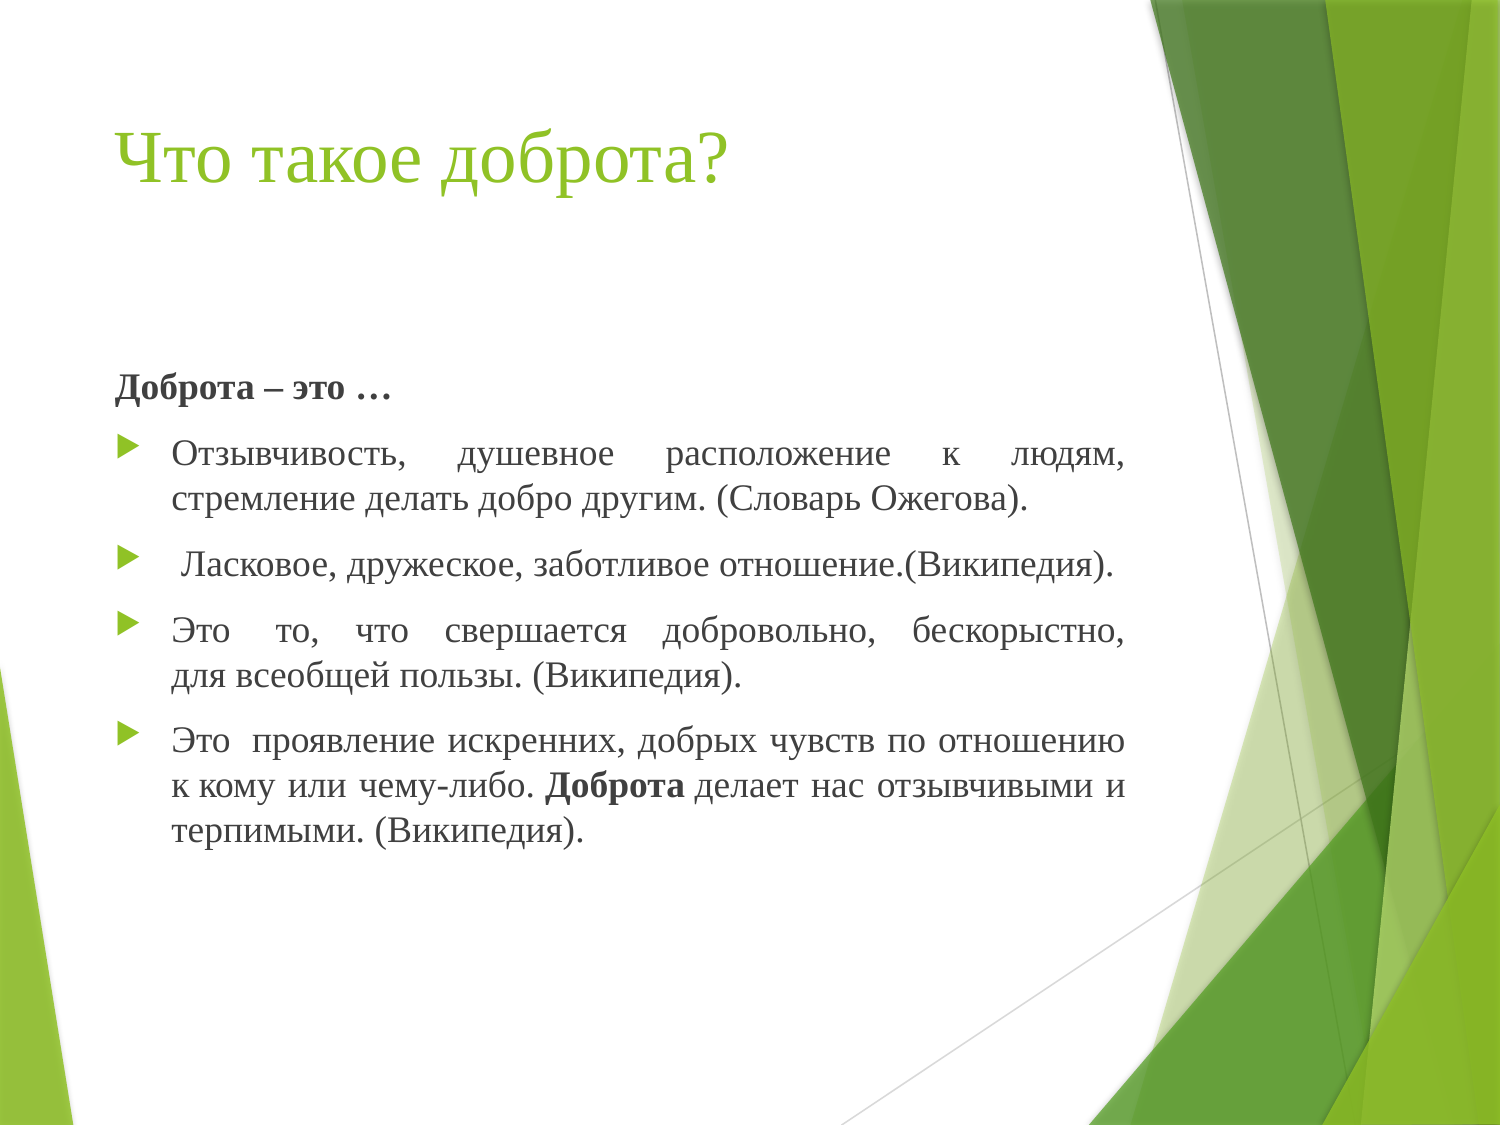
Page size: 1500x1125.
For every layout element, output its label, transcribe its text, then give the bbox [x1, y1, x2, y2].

list Доброта – это … Отзывчивость, душевное расположение к людям, стремление делать добро другим. (Словарь Ожегова). Ласковое, дружеское, заботливое отношение.(Википедия). Это то, что свершается добровольно, бескорыстно, для всеобщей пользы. (Википедия). Это проявление искренних, добрых чувств по отношению к кому или чему-либо. Доброта делает нас отзывчивыми и терпимыми. (Википедия). [99, 354, 1142, 992]
title Что такое доброта? [99, 99, 1142, 317]
